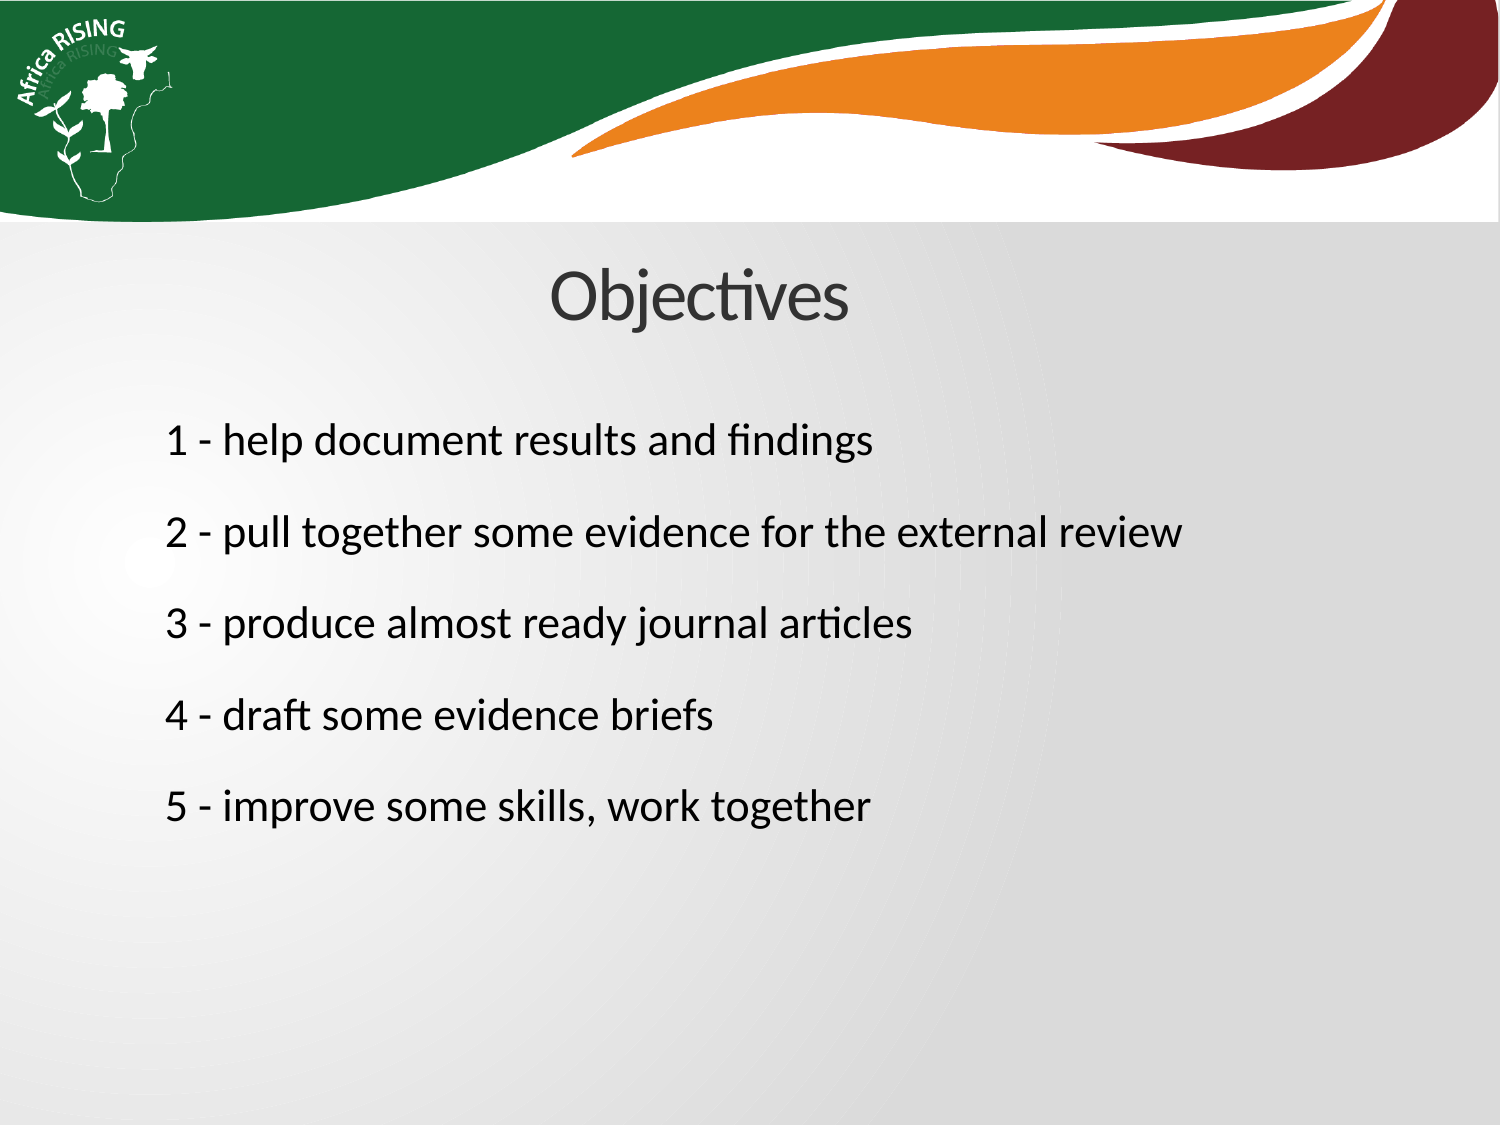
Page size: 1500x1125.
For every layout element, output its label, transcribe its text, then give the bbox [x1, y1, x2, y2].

title Objectives [87, 237, 1313, 350]
list 1 - help document results and findings 2 - pull together some evidence for the external review 3 - produce almost ready journal articles 4 - draft some evidence briefs 5 - improve some skills, work together [150, 375, 1350, 1100]
picture [0, 0, 1499, 222]
